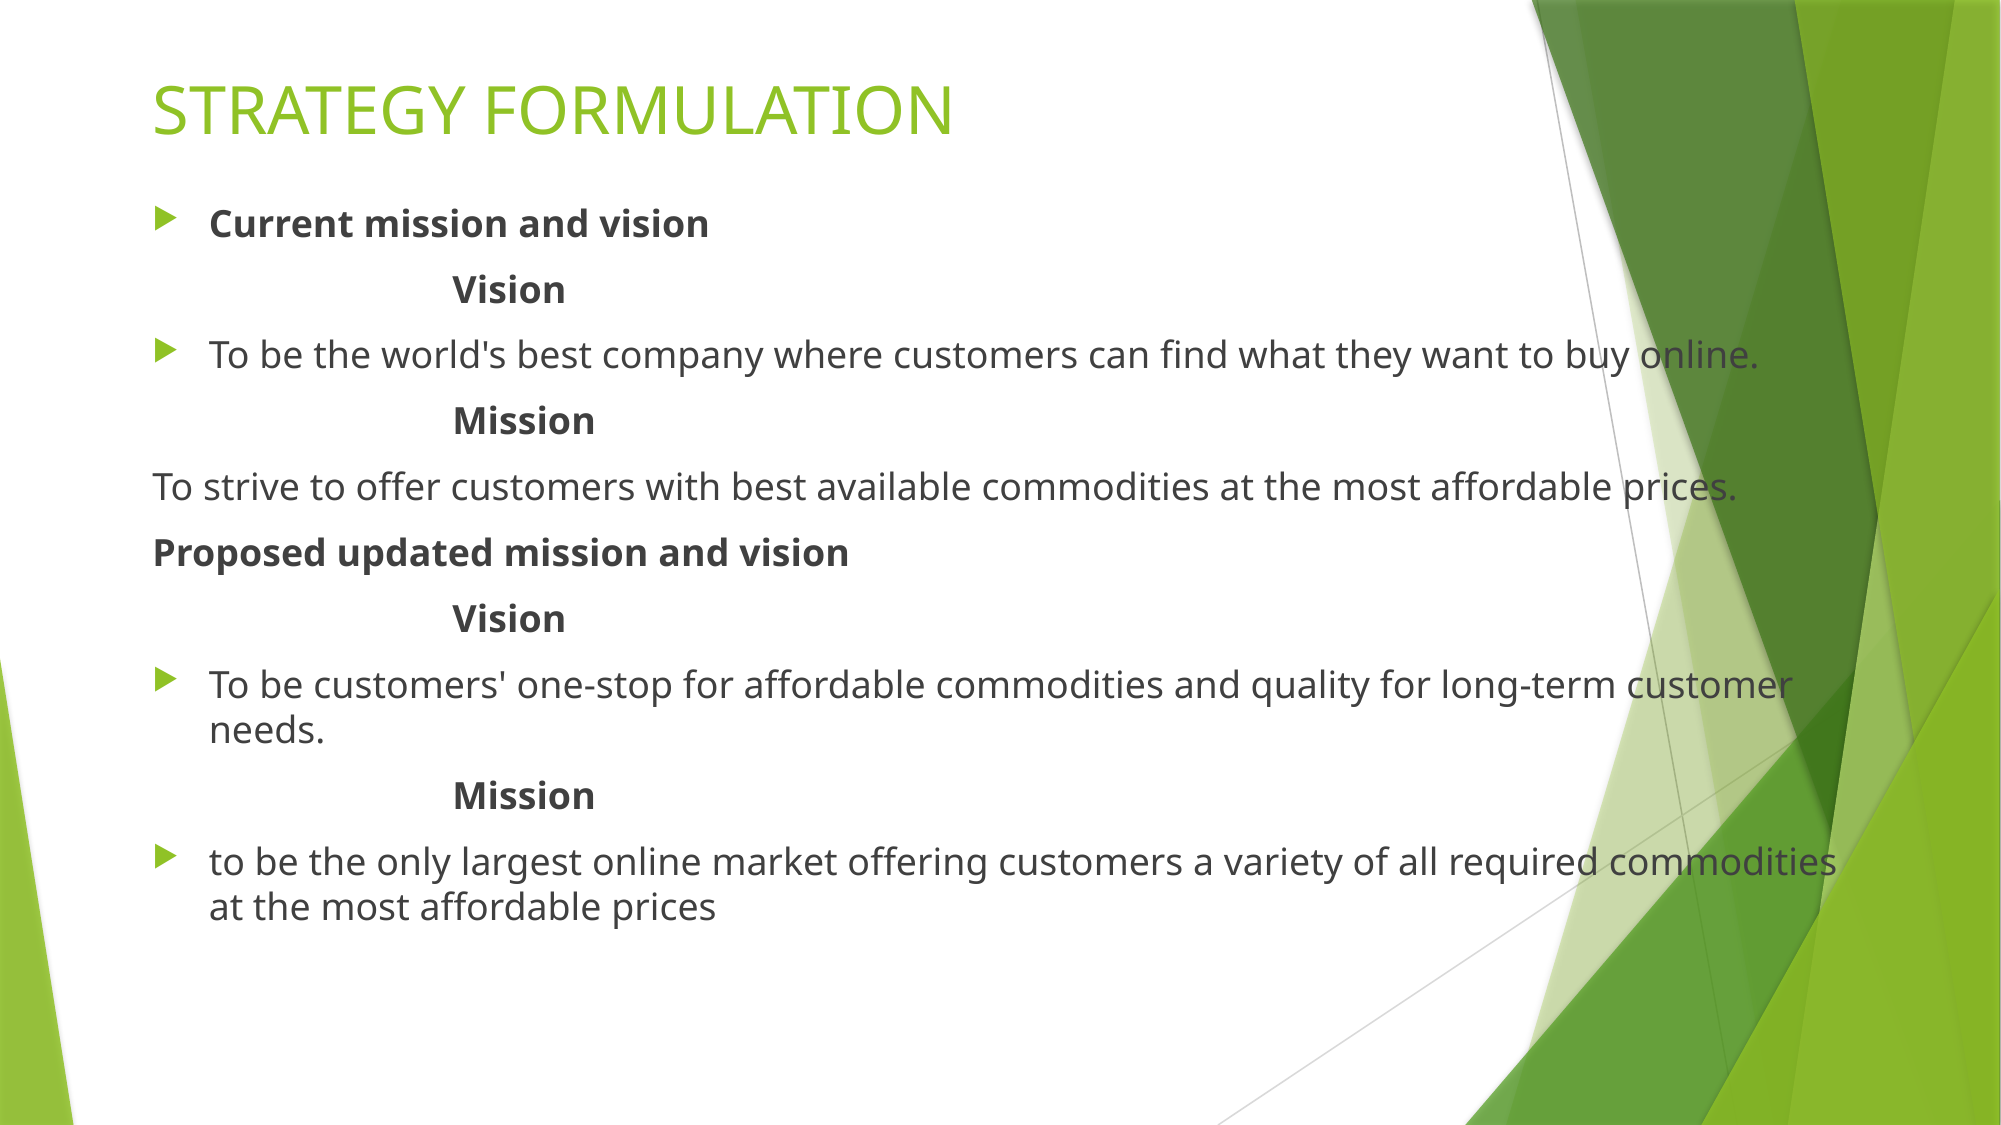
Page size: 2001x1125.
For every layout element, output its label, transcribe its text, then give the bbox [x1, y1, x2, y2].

title STRATEGY FORMULATION [137, 59, 1863, 156]
list Current mission and vision Vision To be the world's best company where customers can find what they want to buy online. Mission To strive to offer customers with best available commodities at the most affordable prices. Proposed updated mission and vision Vision To be customers' one-stop for affordable commodities and quality for long-term customer needs. Mission to be the only largest online market offering customers a variety of all required commodities at the most affordable prices [137, 192, 1863, 1014]
